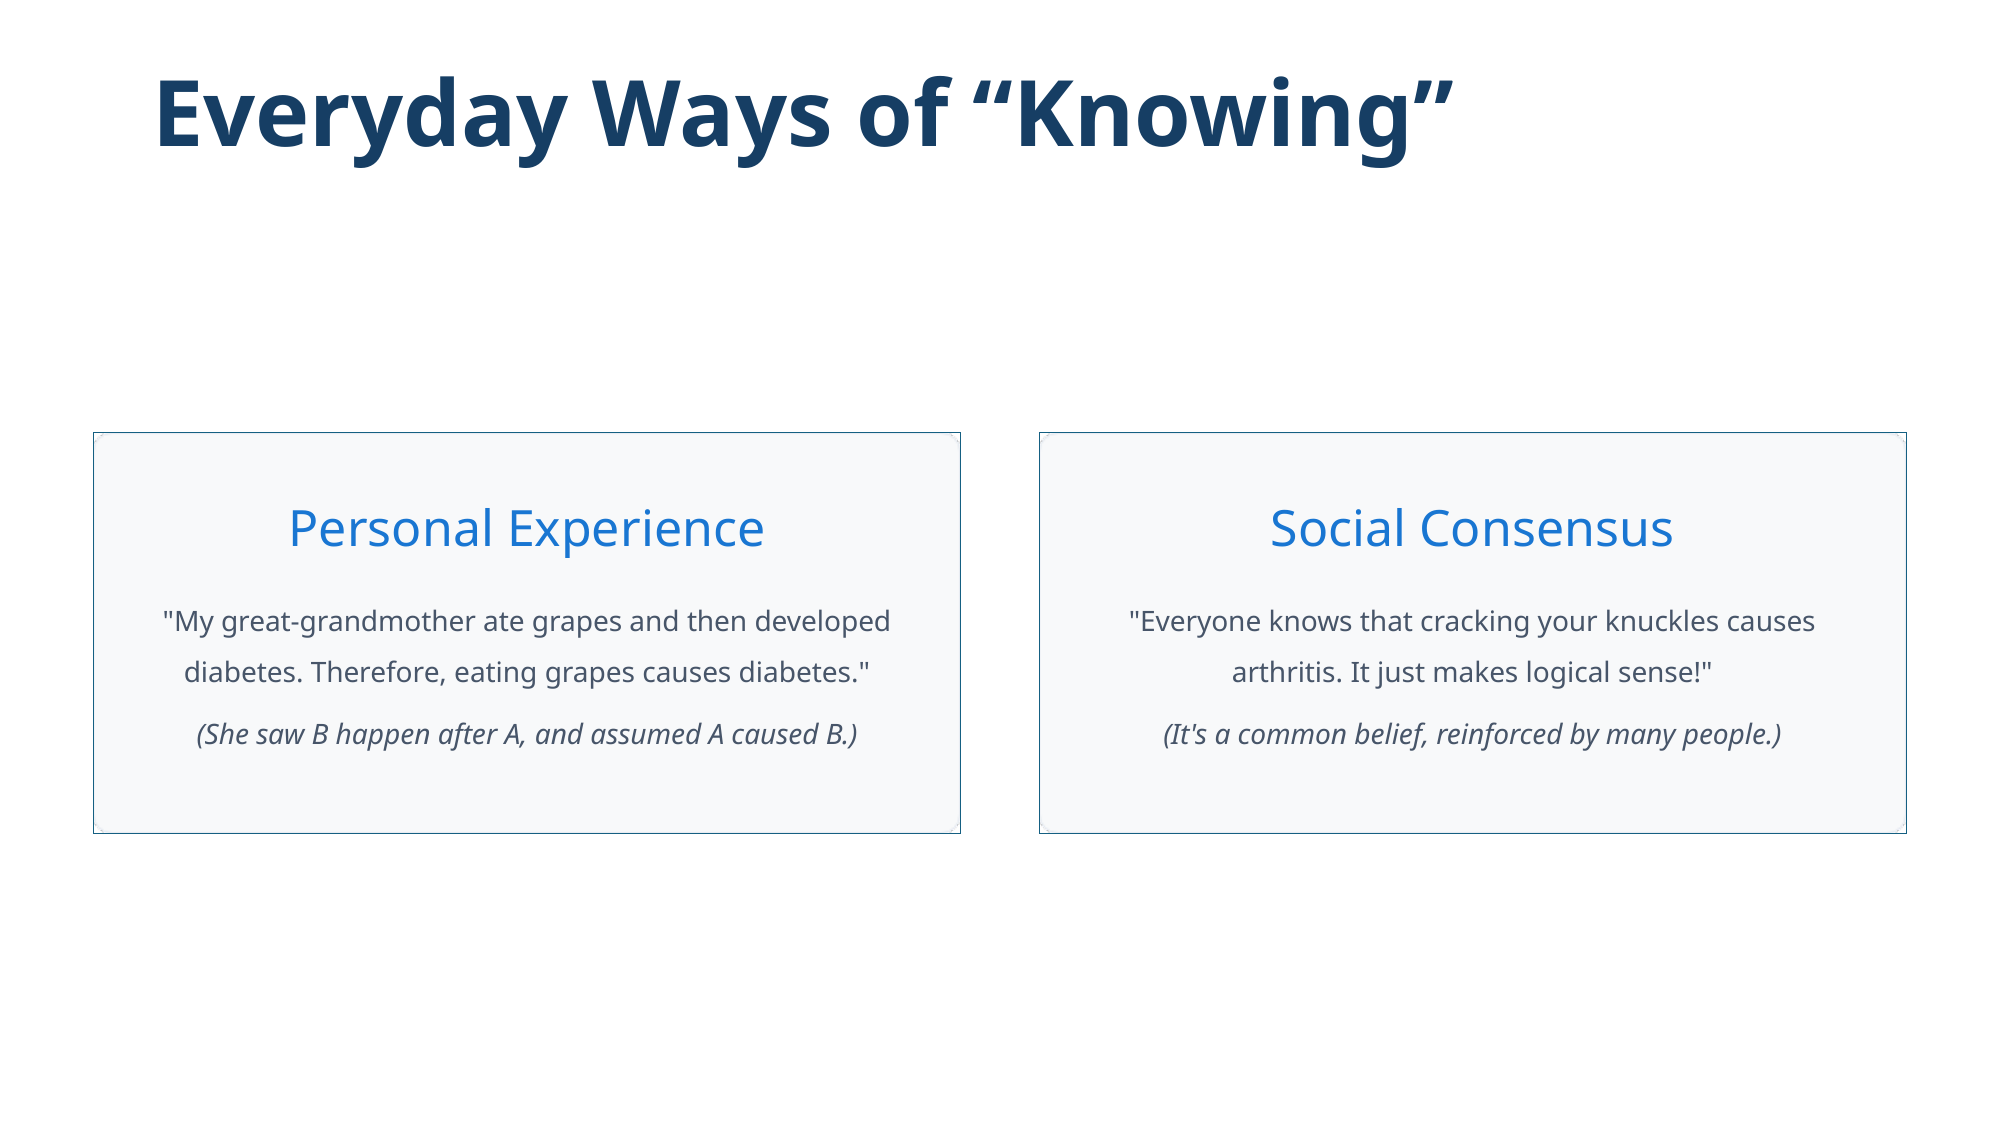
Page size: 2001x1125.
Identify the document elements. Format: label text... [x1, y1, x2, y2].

picture [93, 431, 962, 835]
picture [1038, 431, 1907, 835]
text_box Everyday Ways of “Knowing” [137, 59, 1863, 278]
